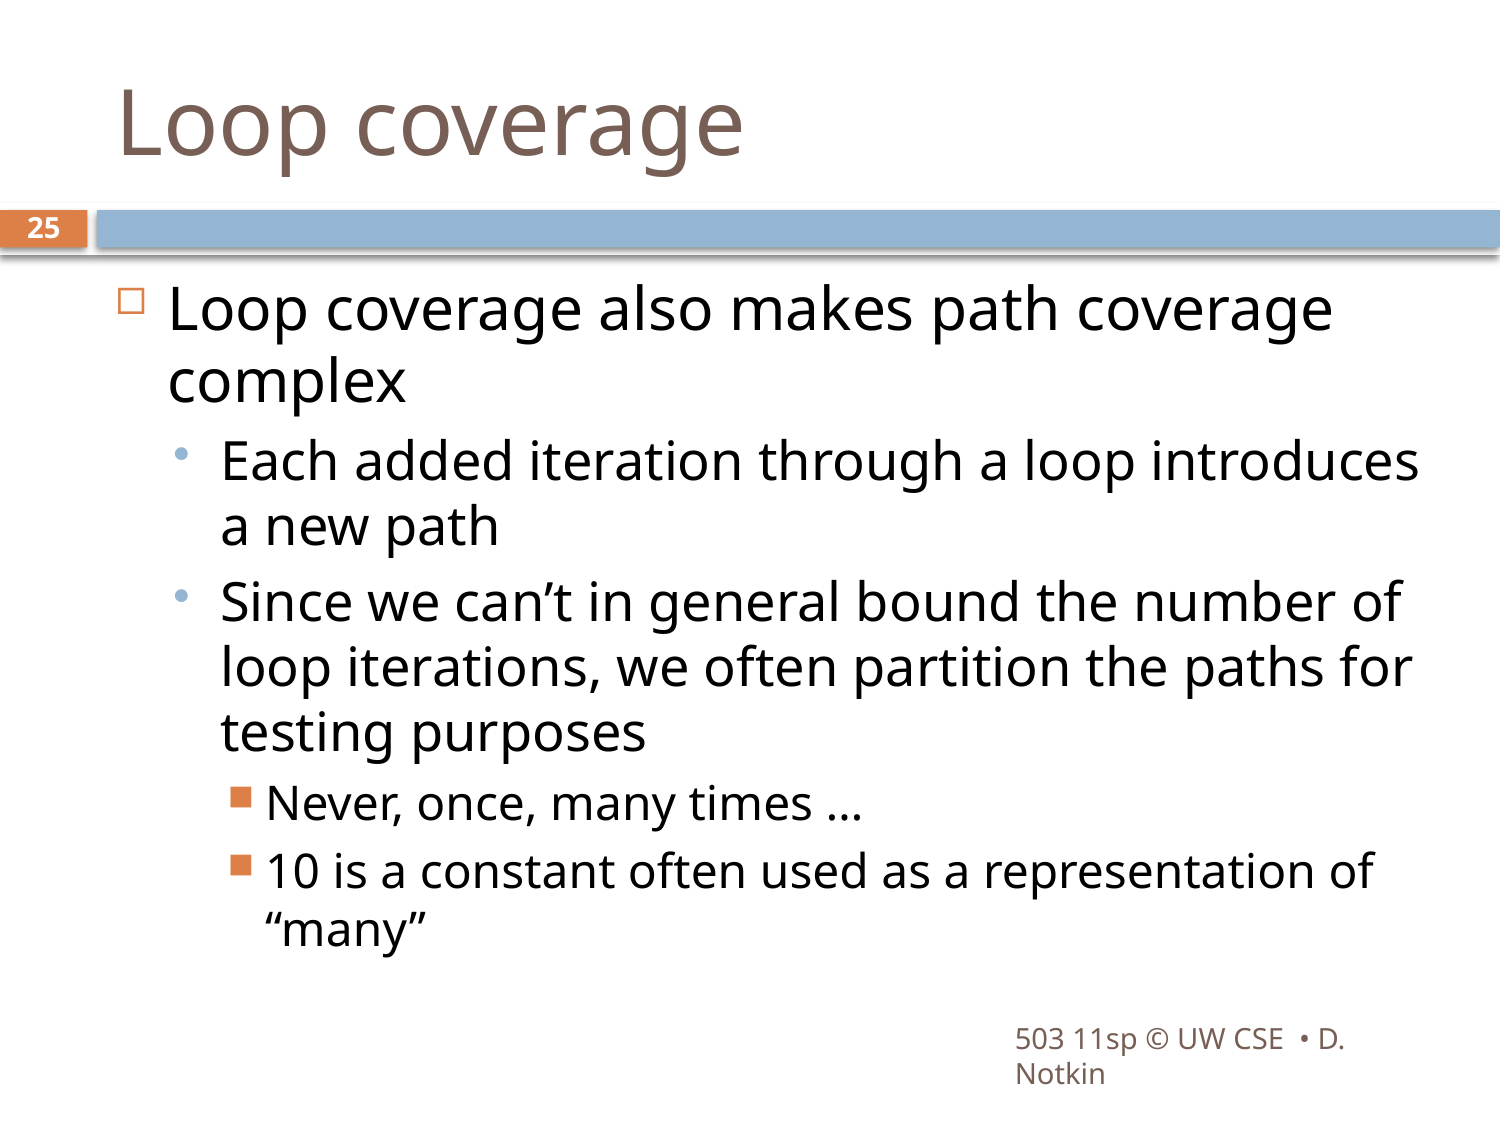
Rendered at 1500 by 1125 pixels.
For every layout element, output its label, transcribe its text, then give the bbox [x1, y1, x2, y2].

list Loop coverage also makes path coverage complex Each added iteration through a loop introduces a new path Since we can’t in general bound the number of loop iterations, we often partition the paths for testing purposes Never, once, many times … 10 is a constant often used as a representation of “many” [100, 262, 1438, 1005]
title Loop coverage [100, 37, 1438, 200]
slide_number 503 11sp © UW CSE • D. Notkin [999, 1025, 1438, 1085]
slide_number 25 [0, 208, 88, 249]
